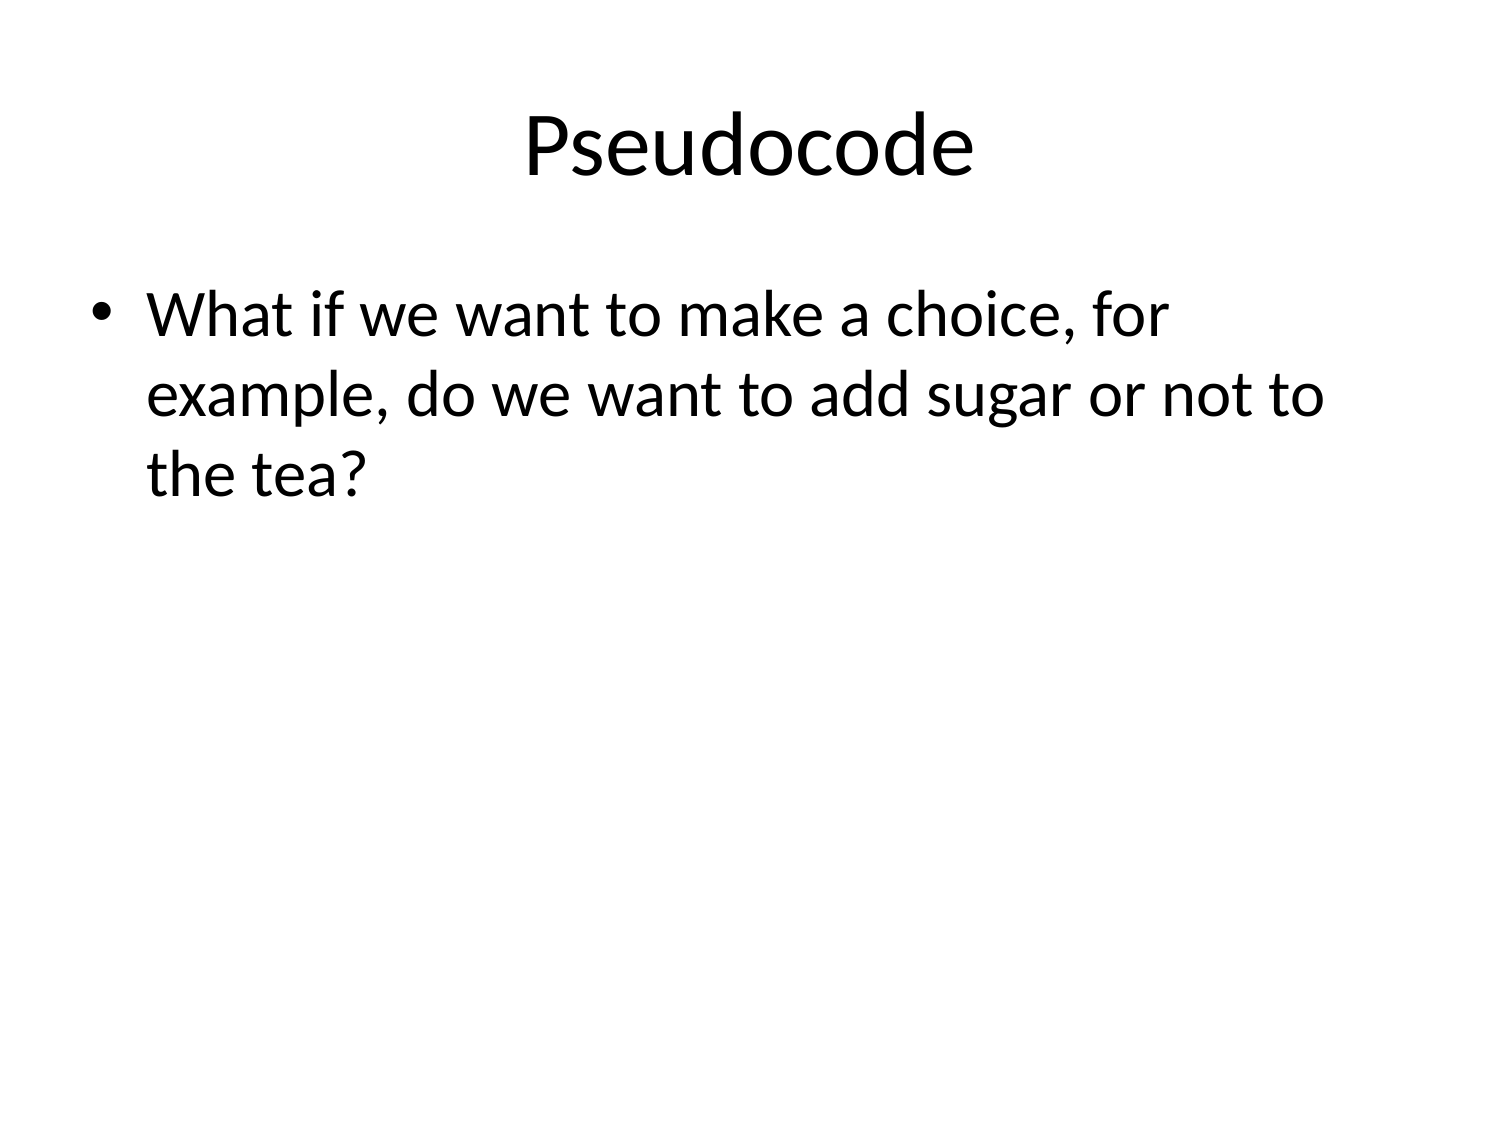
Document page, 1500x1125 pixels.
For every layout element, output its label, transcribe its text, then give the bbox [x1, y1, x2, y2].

list What if we want to make a choice, for example, do we want to add sugar or not to the tea? [75, 262, 1425, 1005]
title Pseudocode [75, 45, 1425, 233]
